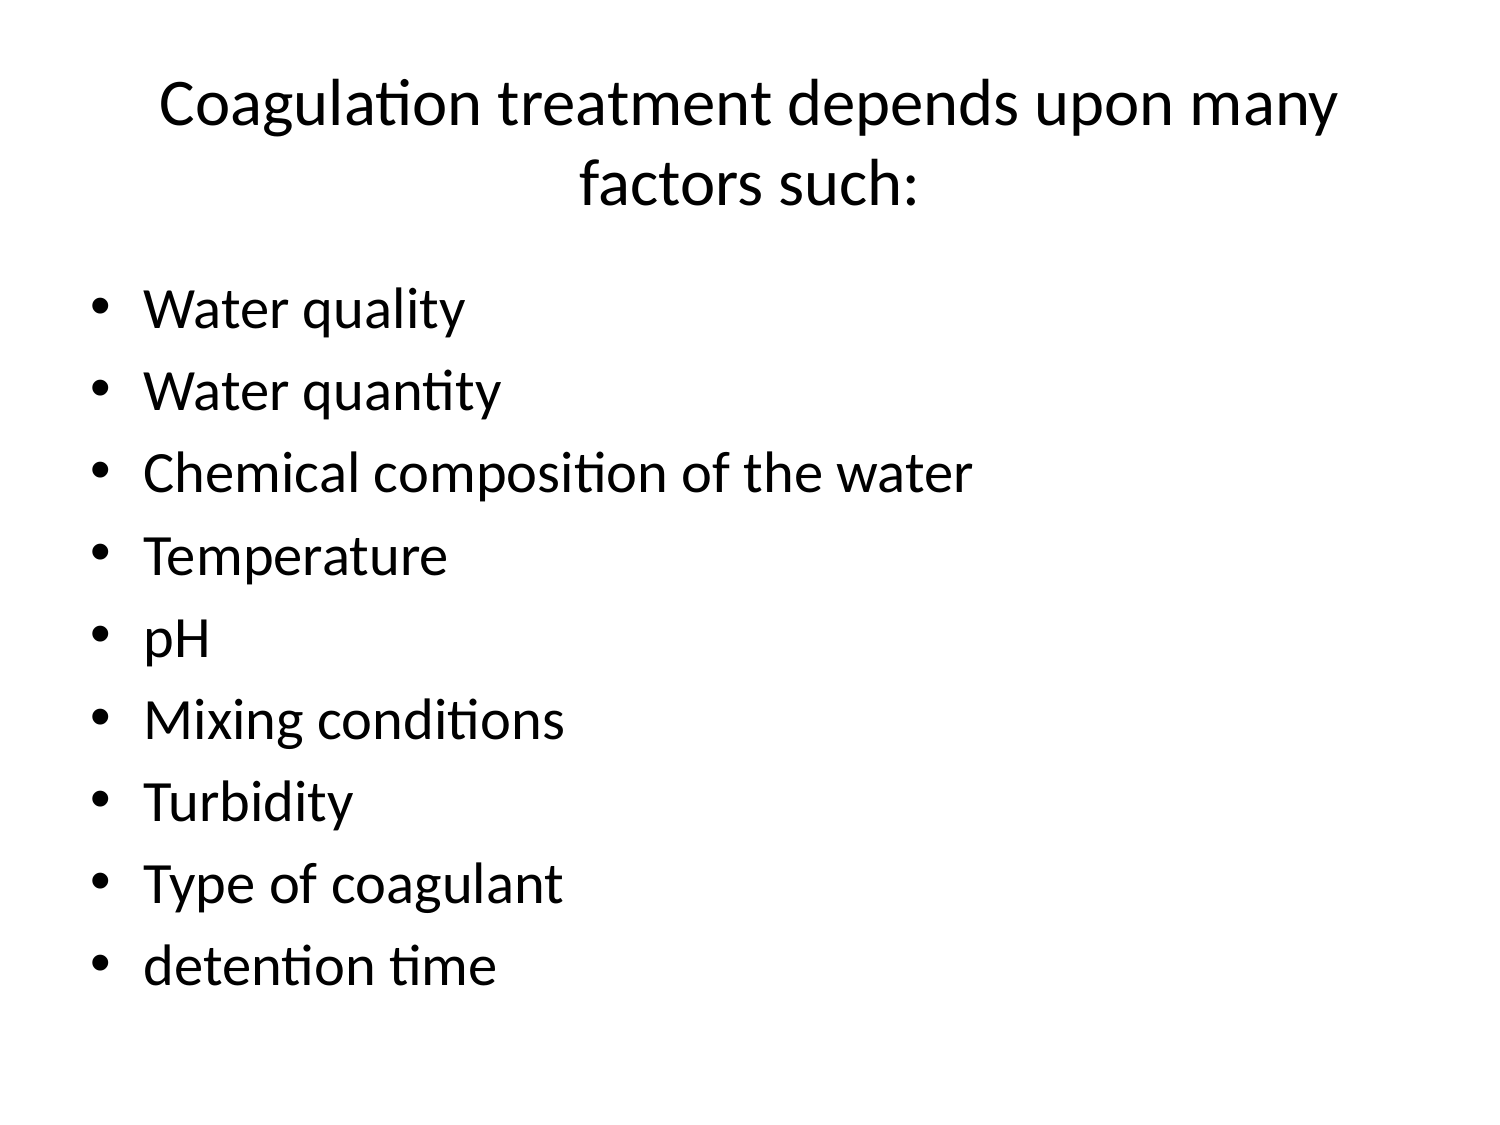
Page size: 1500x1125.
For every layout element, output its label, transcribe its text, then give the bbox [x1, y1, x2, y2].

list Water quality Water quantity Chemical composition of the water Temperature pH Mixing conditions Turbidity Type of coagulant detention time [75, 262, 1425, 1005]
title Coagulation treatment depends upon many factors such: [75, 45, 1425, 233]
